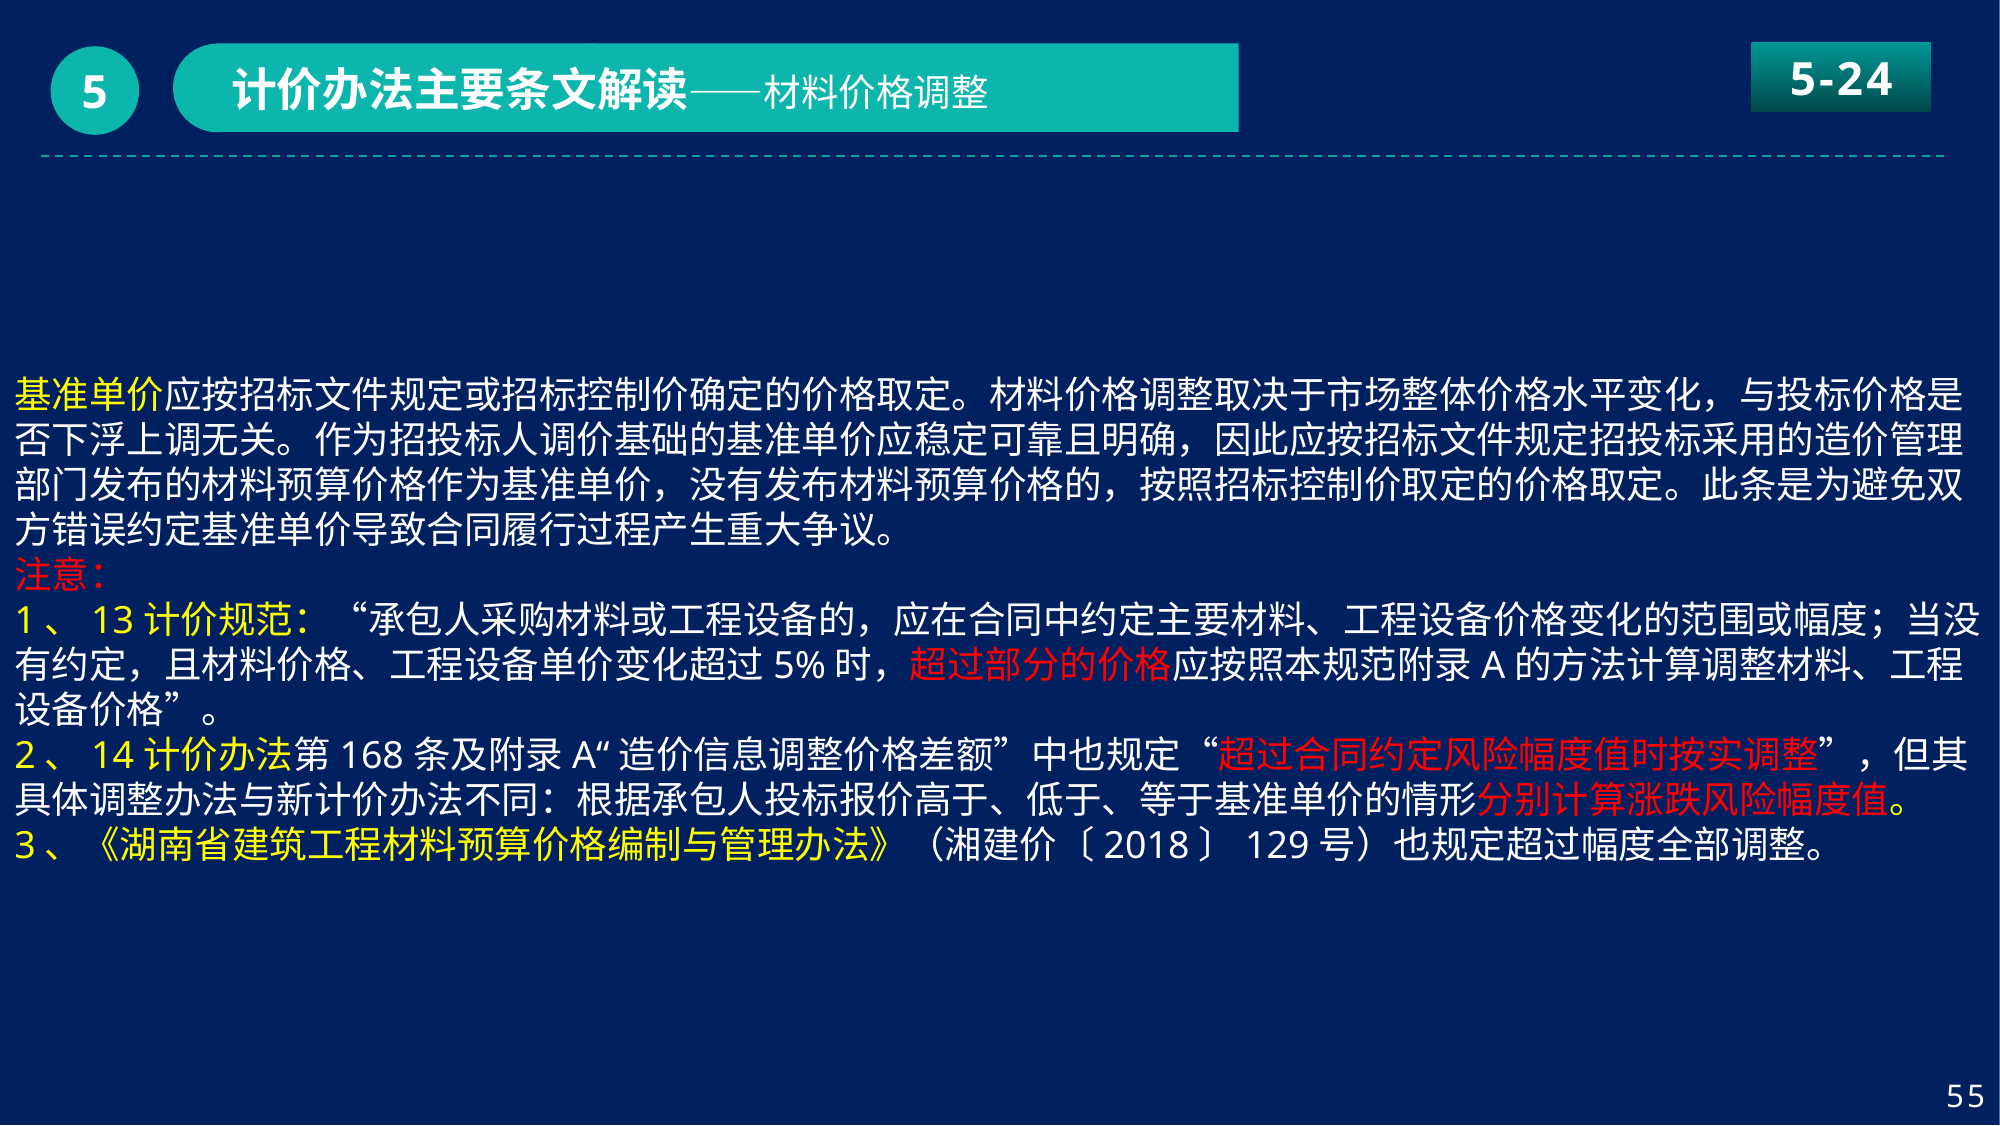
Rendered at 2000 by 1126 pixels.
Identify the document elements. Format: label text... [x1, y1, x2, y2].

text_box 55 [1905, 1065, 2000, 1126]
text_box 基准单价应按招标文件规定或招标控制价确定的价格取定。材料价格调整取决于市场整体价格水平变化，与投标价格是否下浮上调无关。作为招投标人调价基础的基准单价应稳定可靠且明确，因此应按招标文件规定招投标采用的造价管理部门发布的材料预算价格作为基准单价，没有发布材料预算价格的，按照招标控制价取定的价格取定。此条是为避免双方错误约定基准单价导致合同履行过程产生重大争议。 注意： 1、13计价规范：“承包人采购材料或工程设备的，应在合同中约定主要材料、工程设备价格变化的范围或幅度；当没有约定，且材料价格、工程设备单价变化超过5%时，超过部分的价格应按照本规范附录A的方法计算调整材料、工程设备价格”。 2、14计价办法第168条及附录A“造价信息调整价格差额”中也规定“超过合同约定风险幅度值时按实调整”，但其具体调整办法与新计价办法不同：根据承包人投标报价高于、低于、等于基准单价的情形分别计算涨跌风险幅度值。 3、《湖南省建筑工程材料预算价格编制与管理办法》（湘建价〔2018〕129号）也规定超过幅度全部调整。 [0, 363, 2000, 873]
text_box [40, 43, 1950, 157]
